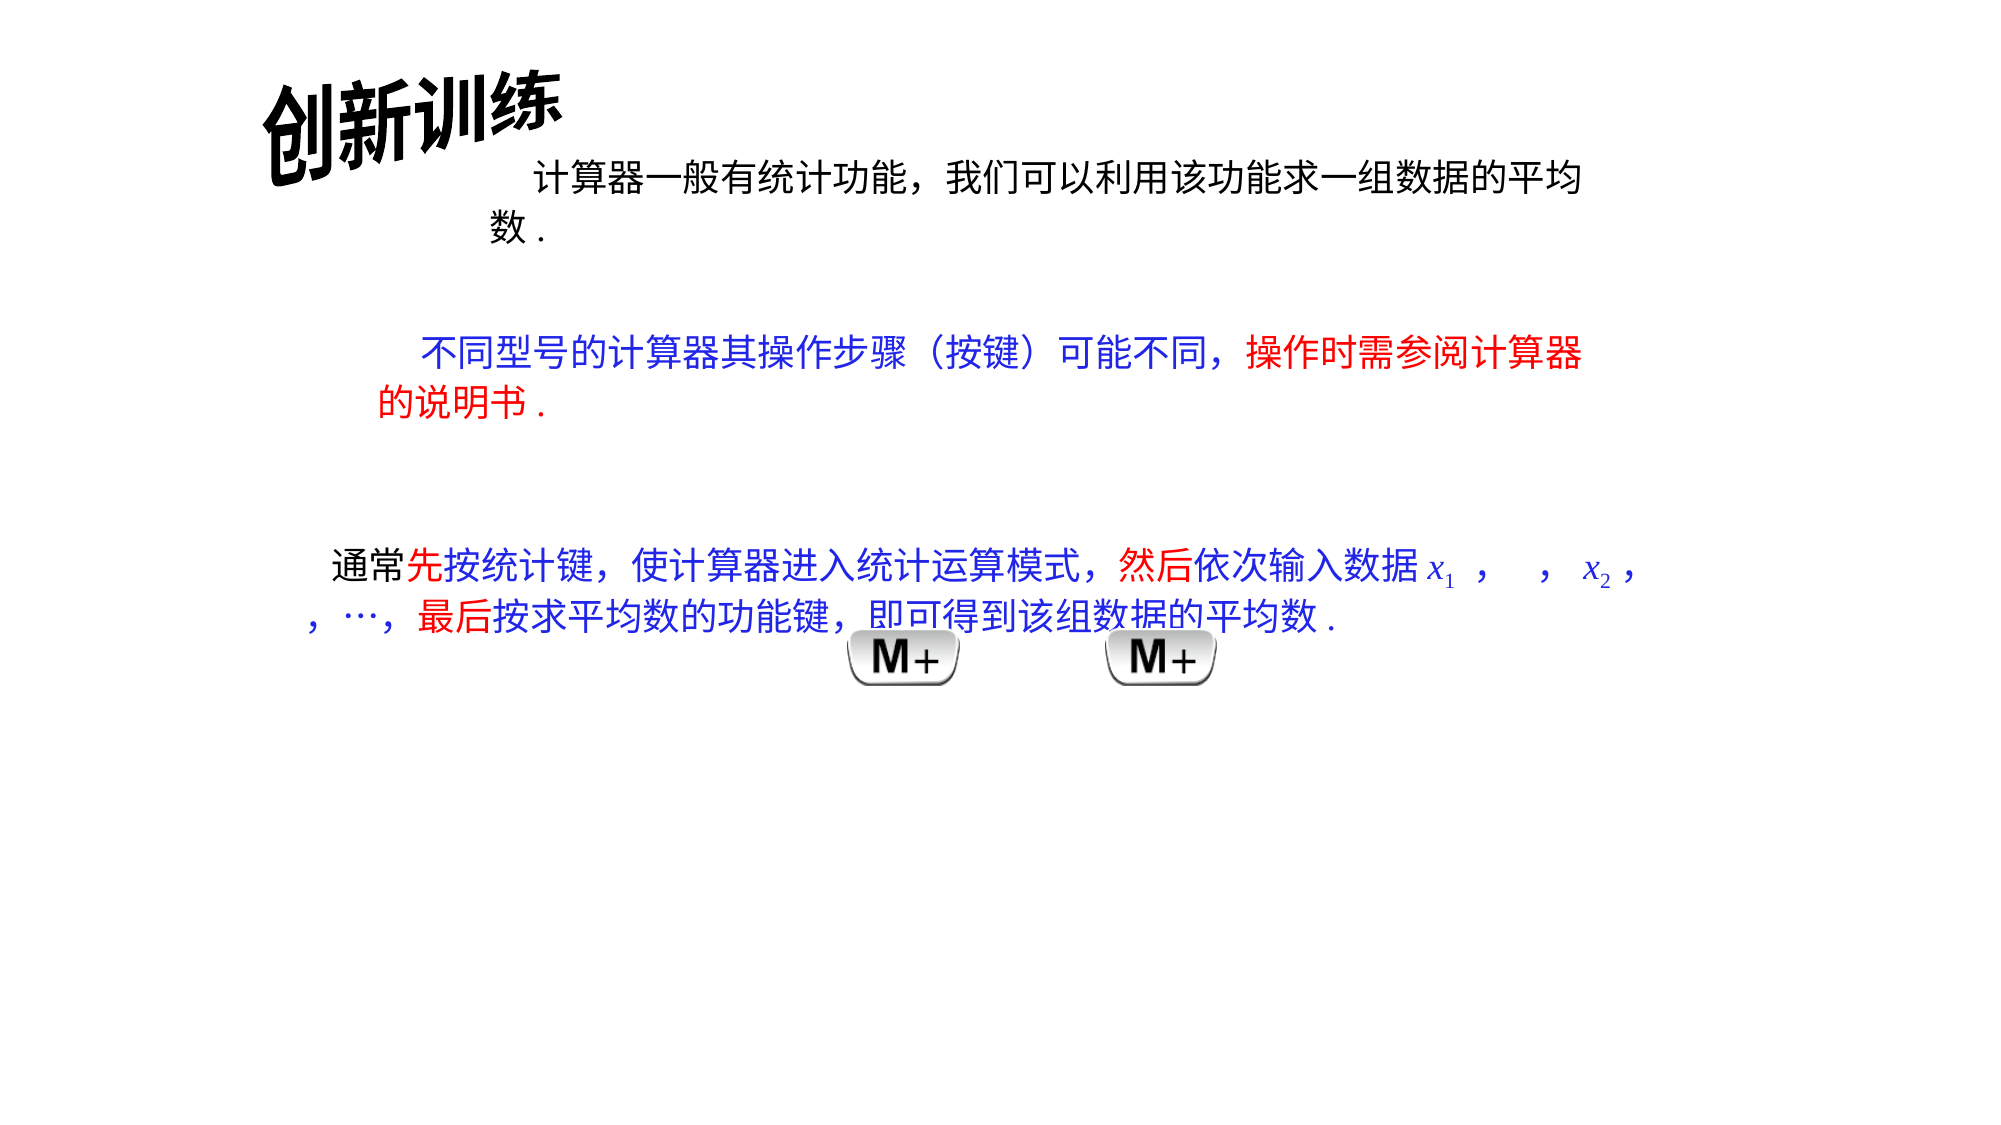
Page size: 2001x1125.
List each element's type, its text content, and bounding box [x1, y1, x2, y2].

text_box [273, 534, 1674, 686]
text_box 计算器一般有统计功能，我们可以利用该功能求一组数据的平均数. [474, 142, 1650, 257]
text_box 不同型号的计算器其操作步骤（按键）可能不同，操作时需参阅计算器的说明书. [362, 317, 1613, 432]
